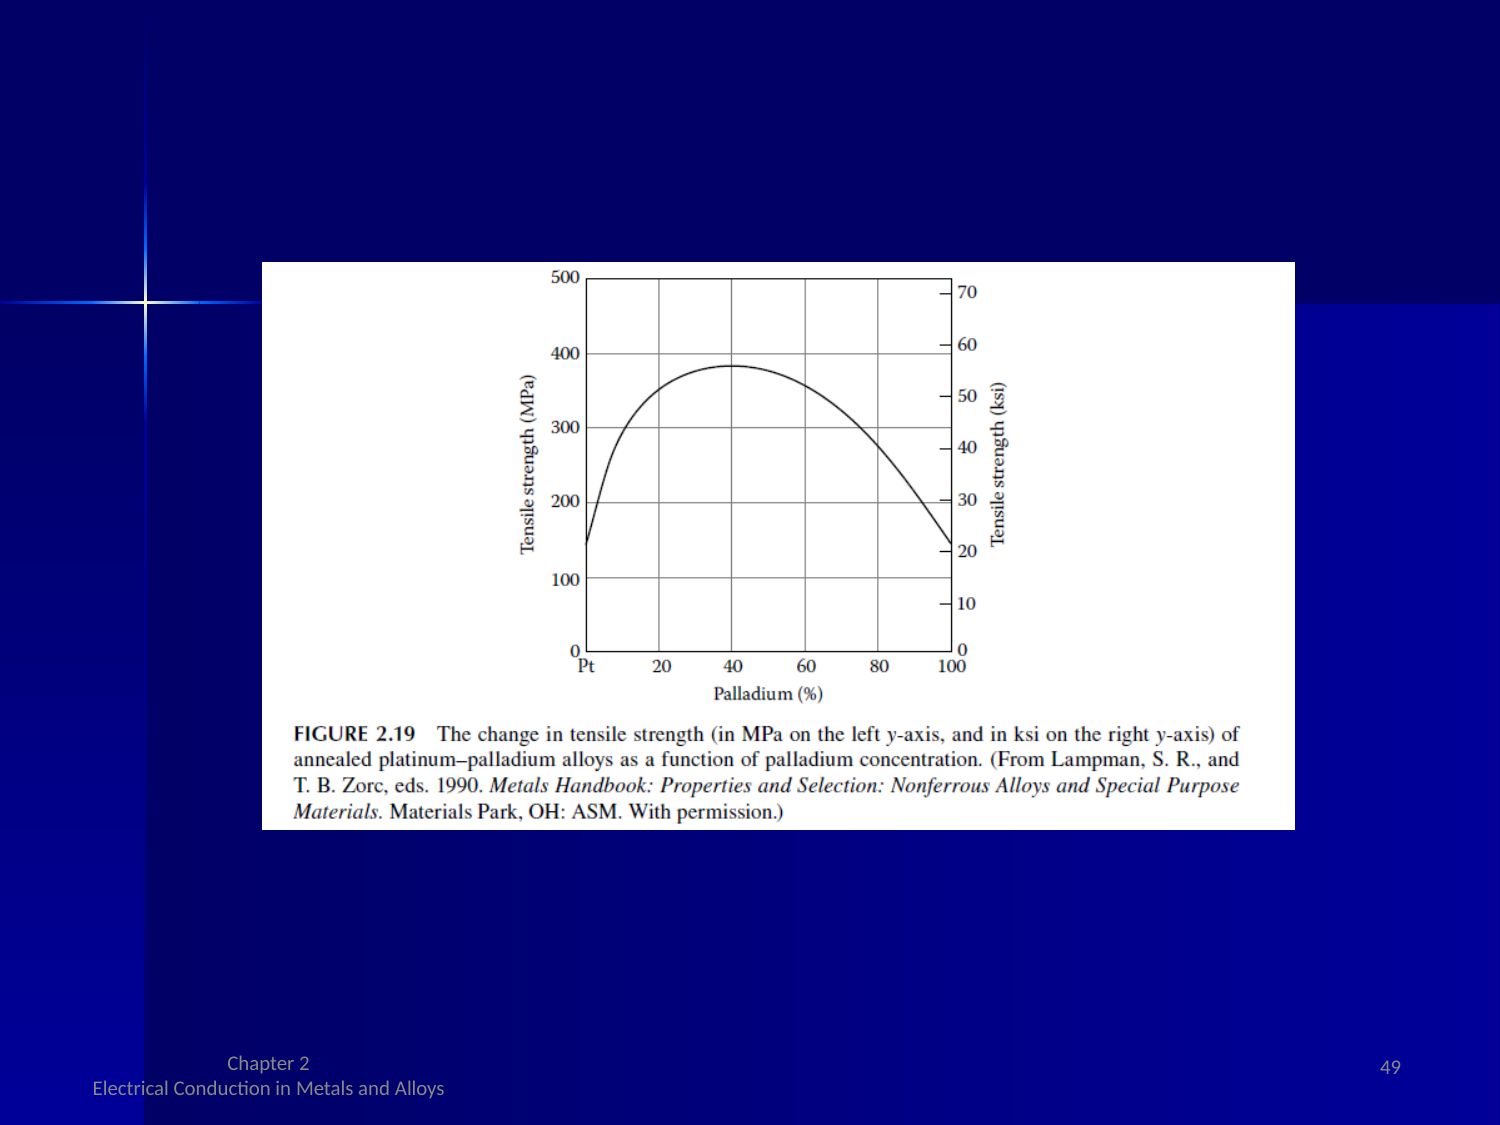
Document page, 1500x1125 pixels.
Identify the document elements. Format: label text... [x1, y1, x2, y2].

picture [262, 262, 1296, 831]
slide_number Chapter 2 Electrical Conduction in Metals and Alloys [74, 1037, 463, 1113]
